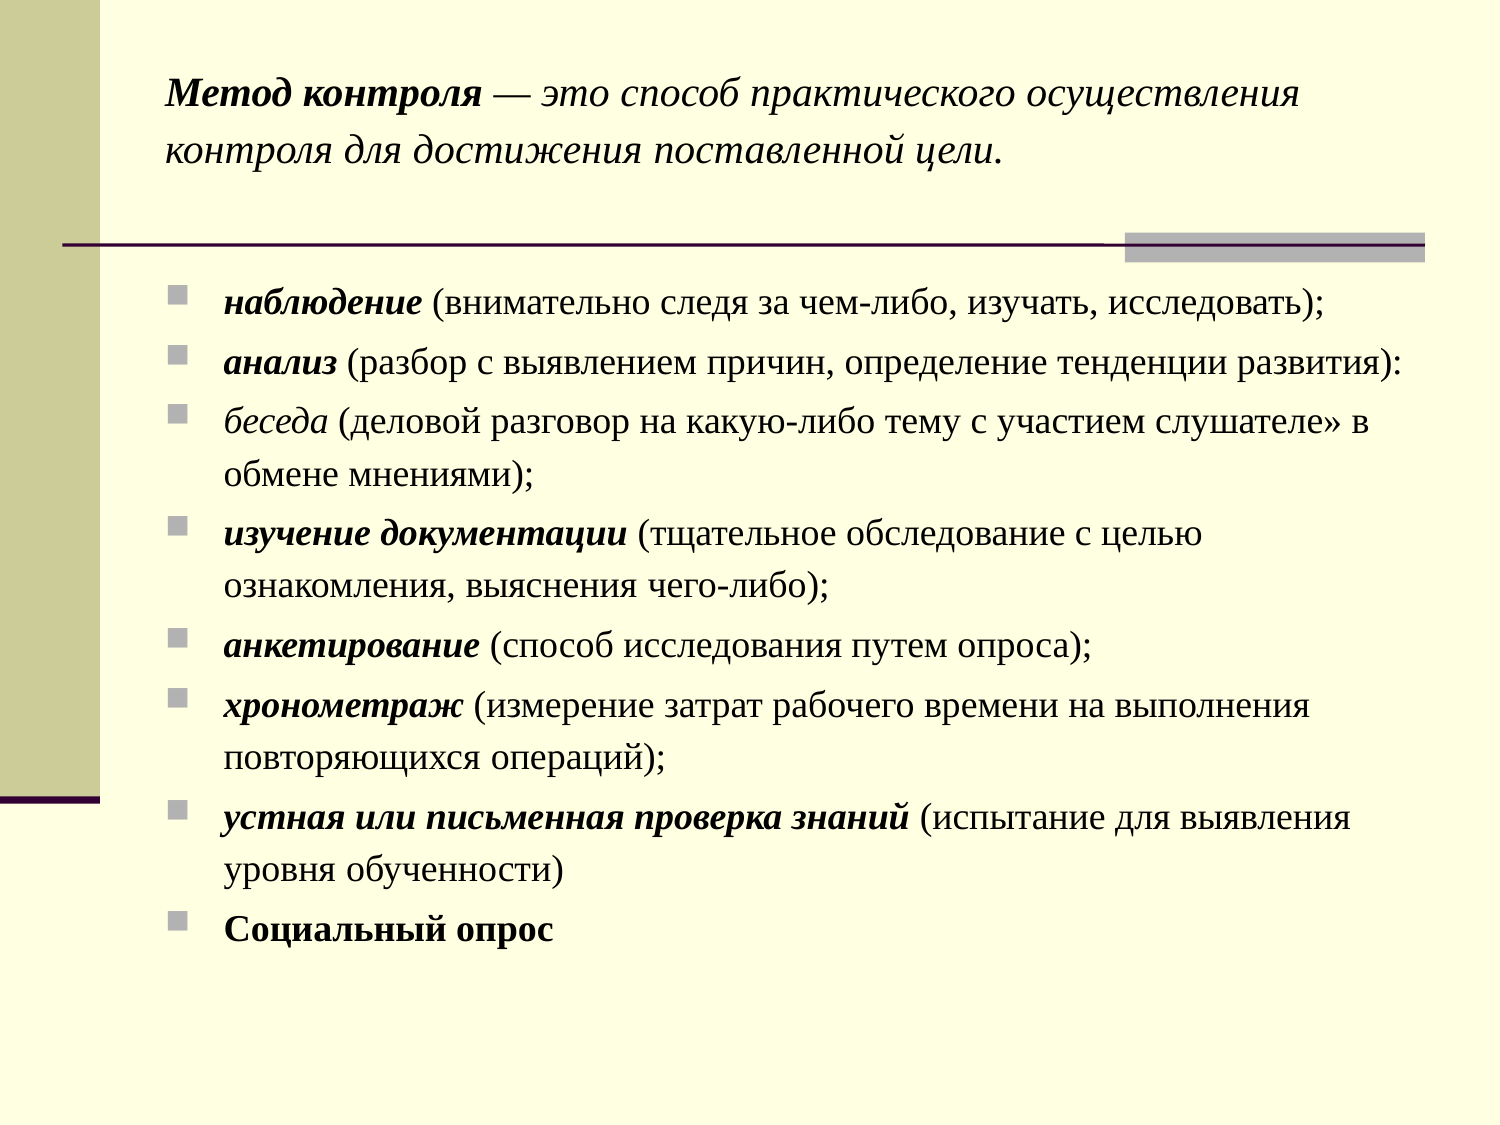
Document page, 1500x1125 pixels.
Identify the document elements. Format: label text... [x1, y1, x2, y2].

list наблюдение (внимательно следя за чем-либо, изучать, исследовать); анализ (разбор с выявлением причин, определение тенденции развития): беседа (деловой разговор на какую-либо тему с участием слушателе» в обмене мнениями); изучение документации (тщательное обследование с целью ознакомления, выяснения чего-либо); анкетирование (способ исследования путем опроса); хронометраж (измерение затрат рабочего времени на выполнения повторяющихся операций); устная или письменная проверка знаний (испытание для выявления уровня обученности) Социальный опрос [150, 262, 1425, 1006]
title Метод контроля — это способ практического осуществления контроля для достижения поставленной цели. [150, 45, 1425, 234]
